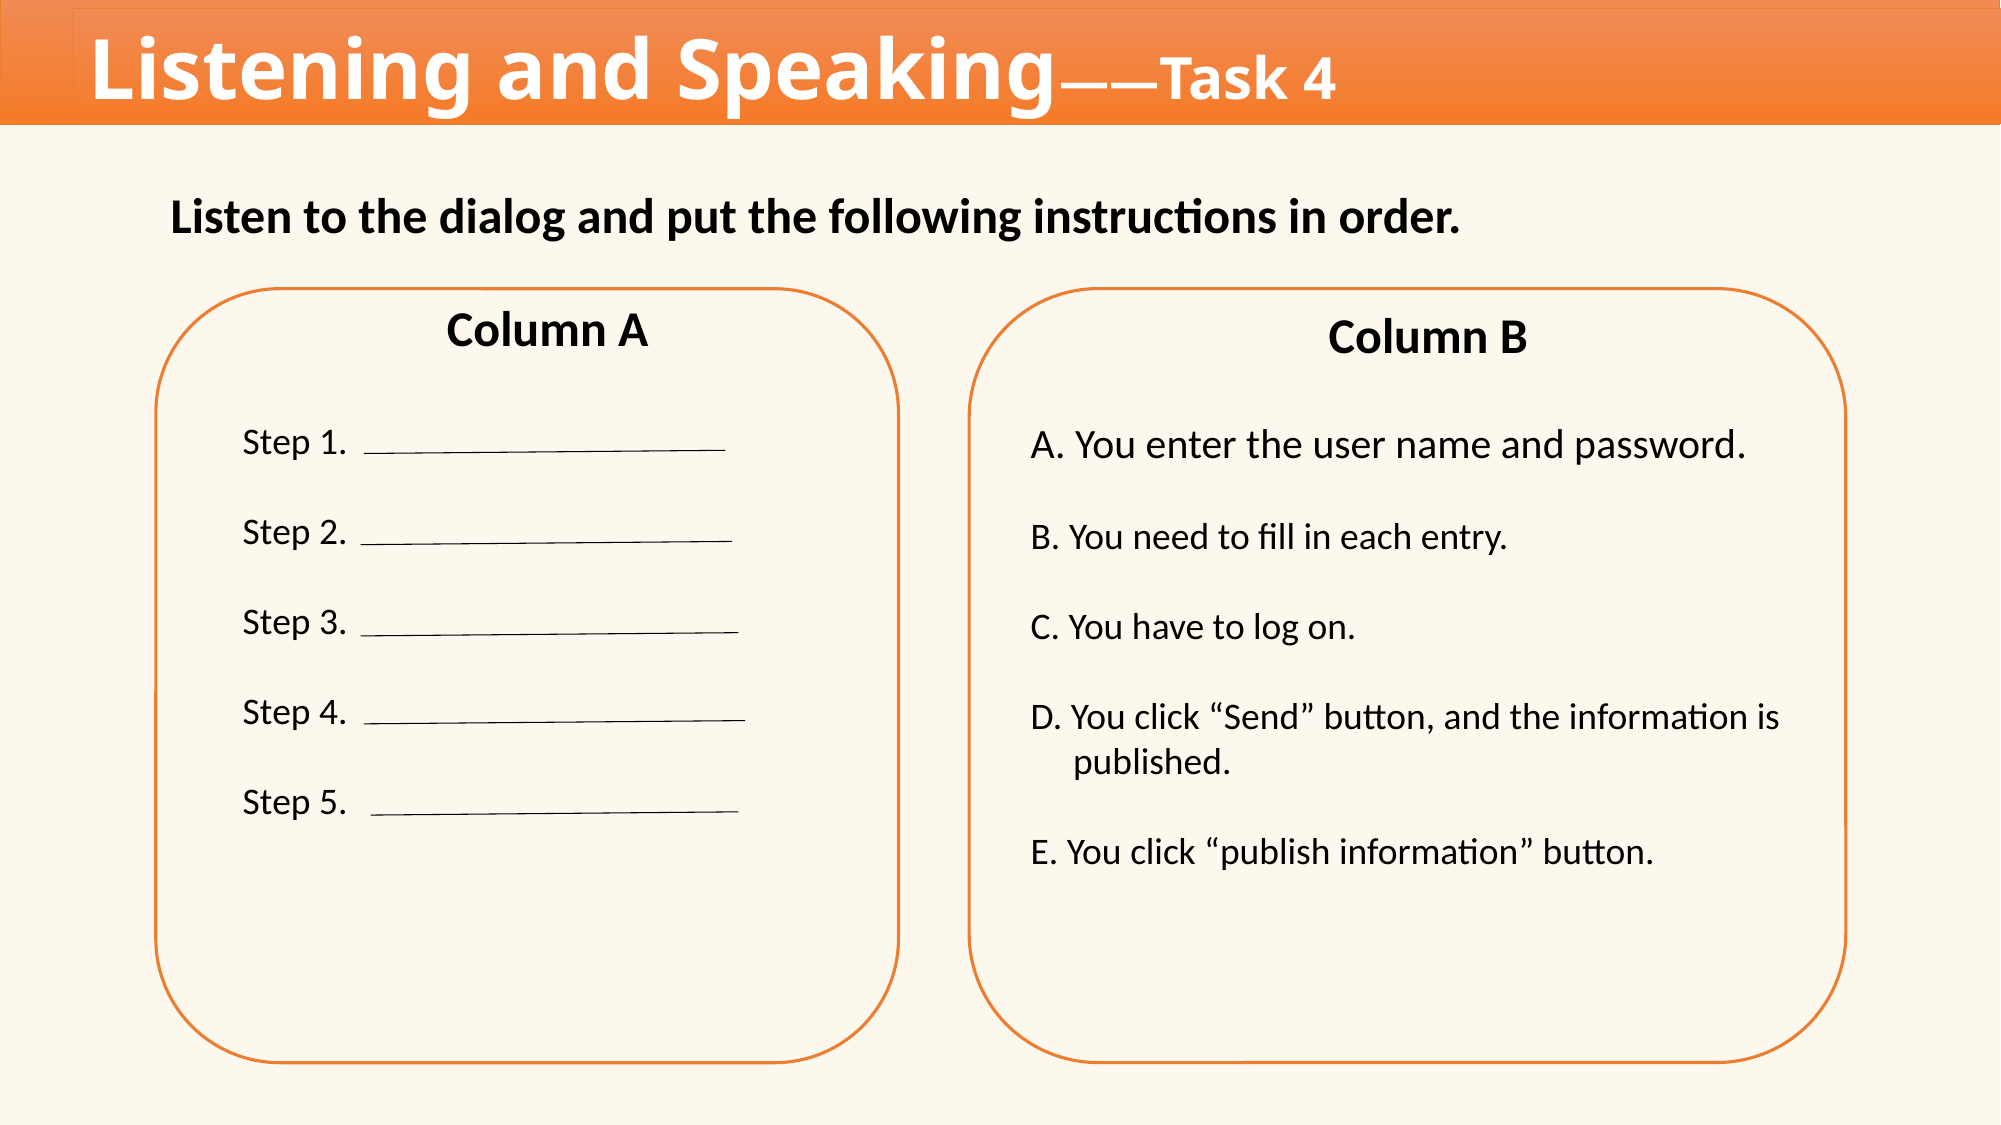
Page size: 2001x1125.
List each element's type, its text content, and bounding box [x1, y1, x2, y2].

text_box Step 1. Step 2. Step 3. Step 4. Step 5. [227, 409, 827, 1054]
text_box Listen to the dialog and put the following instructions in order. [155, 175, 2000, 251]
text_box A. You enter the user name and password. B. You need to fill in each entry. C. You have to log on. D. You click “Send” button, and the information is published. E. You click “publish information” button. [1015, 409, 1841, 879]
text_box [0, 0, 2000, 131]
text_box Column B [1219, 296, 1637, 371]
text_box [231, 1054, 823, 1064]
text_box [360, 541, 732, 545]
text_box [154, 287, 900, 1053]
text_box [363, 720, 746, 724]
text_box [370, 811, 739, 816]
text_box Column A [432, 288, 681, 364]
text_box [363, 450, 726, 454]
text_box [968, 287, 1847, 1064]
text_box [360, 632, 739, 636]
